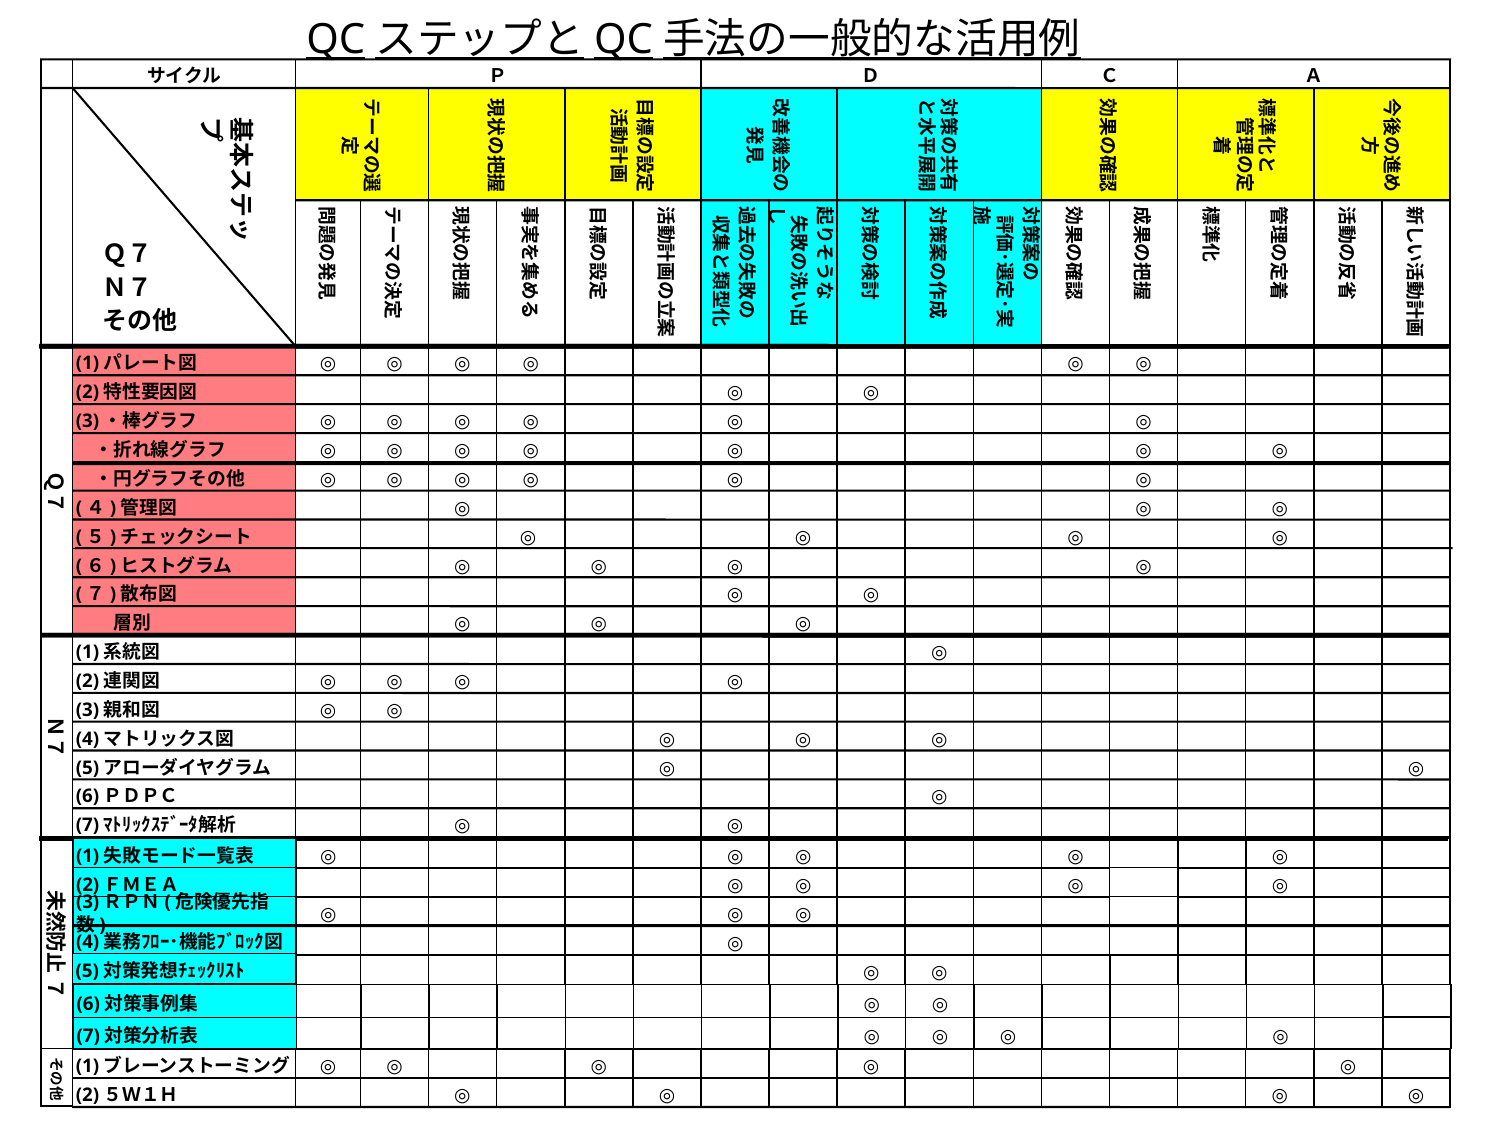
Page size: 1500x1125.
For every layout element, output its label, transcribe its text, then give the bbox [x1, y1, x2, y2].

text_box [297, 985, 362, 1017]
text_box [361, 868, 429, 896]
text_box [430, 1017, 498, 1049]
text_box [1314, 347, 1382, 375]
text_box [565, 520, 633, 548]
text_box [1178, 376, 1246, 404]
text_box [905, 665, 974, 692]
text_box [497, 607, 565, 635]
text_box [565, 578, 633, 606]
text_box [905, 549, 974, 577]
text_box [361, 838, 429, 868]
text_box [41, 60, 72, 87]
text_box 成果の把握 [1110, 201, 1178, 346]
text_box [974, 1049, 1042, 1079]
text_box ◎ [429, 809, 497, 838]
text_box (1)系統図 [72, 636, 296, 664]
text_box ◎ [1110, 491, 1178, 519]
text_box ◎ [497, 465, 565, 490]
text_box [565, 722, 633, 750]
text_box [1111, 985, 1179, 1017]
text_box [974, 868, 1042, 896]
text_box [1382, 607, 1450, 635]
text_box [1382, 1049, 1450, 1079]
text_box [1110, 838, 1178, 868]
text_box [1042, 549, 1110, 577]
text_box ◎ [701, 376, 769, 404]
text_box ◎ [497, 405, 565, 433]
text_box [361, 751, 429, 779]
text_box ◎ [296, 896, 361, 925]
text_box [565, 751, 633, 779]
text_box [974, 434, 1042, 462]
text_box [429, 520, 497, 548]
text_box [770, 955, 838, 985]
text_box [974, 693, 1042, 721]
text_box [497, 896, 565, 926]
text_box [974, 927, 1042, 955]
text_box ◎ [905, 780, 974, 808]
text_box [565, 927, 634, 955]
text_box [905, 347, 974, 375]
text_box [974, 722, 1042, 750]
text_box [1314, 927, 1383, 955]
text_box [1382, 491, 1450, 519]
text_box [361, 926, 429, 955]
text_box [497, 549, 565, 577]
text_box 標準化と 管理の定着 [1178, 89, 1314, 200]
text_box 活動計画の立案 [633, 201, 701, 346]
text_box Ｄ [701, 60, 1042, 88]
text_box ◎ [1246, 520, 1314, 548]
text_box [429, 896, 497, 926]
text_box [837, 665, 905, 692]
text_box [361, 607, 429, 635]
text_box [701, 347, 769, 375]
text_box [634, 1017, 702, 1049]
text_box [296, 636, 361, 664]
text_box [837, 491, 905, 519]
text_box [498, 1017, 566, 1049]
text_box [974, 838, 1042, 868]
text_box [429, 693, 497, 721]
text_box [634, 985, 702, 1017]
text_box 効果の確認 [1042, 89, 1178, 200]
text_box [1314, 838, 1383, 868]
text_box [1178, 1079, 1246, 1107]
text_box [497, 665, 565, 692]
text_box [1246, 607, 1314, 635]
text_box (６)ヒストグラム [72, 549, 296, 577]
text_box [296, 607, 361, 635]
text_box ◎ [701, 868, 770, 896]
text_box [1178, 722, 1246, 750]
text_box (1)ブレーンストーミング [73, 1049, 296, 1079]
text_box [362, 985, 430, 1017]
text_box [497, 722, 565, 750]
text_box ◎ [1042, 838, 1110, 868]
text_box [1110, 1079, 1178, 1107]
text_box (７)散布図 [72, 578, 296, 606]
text_box [974, 491, 1042, 519]
text_box [1314, 376, 1382, 404]
text_box [701, 491, 769, 519]
text_box ◎ [429, 491, 497, 519]
text_box [905, 578, 974, 606]
text_box [769, 693, 837, 721]
text_box [769, 665, 837, 692]
text_box [296, 809, 361, 838]
text_box ◎ [769, 520, 837, 548]
text_box [497, 376, 565, 404]
text_box ◎ [837, 578, 905, 606]
text_box [633, 1049, 701, 1079]
text_box ◎ [361, 465, 429, 490]
text_box [565, 693, 633, 721]
text_box [497, 491, 565, 519]
text_box [1383, 838, 1451, 868]
text_box [1314, 491, 1382, 519]
text_box [565, 405, 633, 433]
text_box (3)・棒グラフ [72, 405, 296, 433]
text_box [975, 985, 1043, 1017]
text_box [1110, 607, 1178, 635]
text_box [974, 465, 1042, 490]
text_box [497, 868, 565, 896]
text_box ◎ [361, 693, 429, 721]
text_box [498, 985, 566, 1017]
text_box ◎ [361, 405, 429, 433]
text_box 対策案の 評価･選定･実施 [974, 201, 1042, 346]
text_box [905, 1049, 974, 1079]
text_box [297, 1017, 362, 1049]
text_box [72, 88, 296, 346]
text_box [296, 722, 361, 750]
text_box ◎ [701, 549, 769, 577]
text_box [905, 434, 974, 462]
text_box [634, 896, 701, 926]
text_box [497, 955, 565, 985]
text_box [1178, 607, 1246, 635]
text_box [1178, 347, 1246, 375]
text_box [905, 376, 974, 404]
text_box [1042, 896, 1110, 926]
text_box ◎ [429, 607, 497, 635]
text_box ◎ [429, 665, 497, 692]
text_box [565, 868, 634, 896]
text_box ◎ [1246, 491, 1314, 519]
text_box [295, 955, 361, 985]
text_box ◎ [296, 665, 361, 692]
text_box ◎ [1246, 434, 1314, 462]
text_box [361, 955, 429, 985]
text_box [565, 347, 633, 375]
text_box [701, 751, 769, 779]
text_box [1314, 405, 1382, 433]
text_box [296, 868, 361, 896]
text_box [634, 868, 701, 896]
text_box [905, 693, 974, 721]
text_box ◎ [770, 896, 838, 926]
text_box [1383, 926, 1451, 955]
text_box (2)特性要因図 [72, 376, 296, 404]
text_box [1246, 809, 1314, 838]
text_box ◎ [701, 665, 769, 692]
text_box ◎ [361, 347, 429, 375]
text_box [1246, 578, 1314, 606]
text_box (5)対策発想ﾁｪｯｸﾘｽﾄ [73, 953, 296, 984]
text_box [837, 607, 905, 635]
text_box [905, 607, 974, 635]
text_box (2)連関図 [72, 665, 296, 692]
text_box [633, 549, 701, 577]
text_box Ｃ [1042, 60, 1178, 88]
text_box [1110, 376, 1178, 404]
text_box ◎ [770, 838, 838, 868]
text_box ◎ [296, 1049, 361, 1079]
text_box [1178, 955, 1246, 985]
text_box [1042, 665, 1110, 692]
text_box ◎ [906, 985, 975, 1017]
text_box [361, 722, 429, 750]
text_box [633, 347, 701, 375]
text_box [429, 376, 497, 404]
text_box [1042, 607, 1110, 635]
text_box [1178, 520, 1246, 548]
text_box [1382, 434, 1450, 462]
text_box [1314, 578, 1382, 606]
text_box [633, 491, 701, 519]
text_box [1110, 636, 1178, 664]
text_box ・円グラフその他 [72, 465, 296, 490]
text_box (1)失敗モード一覧表 [73, 838, 296, 868]
text_box (４)管理図 [72, 491, 296, 519]
text_box 対策の検討 [836, 201, 905, 346]
text_box [974, 665, 1042, 692]
text_box [497, 809, 565, 838]
text_box [1042, 578, 1110, 606]
text_box [633, 405, 701, 433]
text_box [838, 868, 906, 896]
text_box [497, 927, 565, 955]
text_box [905, 809, 974, 838]
text_box [361, 1079, 429, 1107]
text_box 対策の共有と水平展開 [837, 89, 1042, 200]
text_box [1246, 549, 1314, 577]
text_box [361, 636, 429, 664]
text_box [430, 985, 498, 1017]
text_box [837, 465, 905, 490]
text_box [429, 636, 497, 664]
text_box Ｎ７ [41, 636, 72, 837]
text_box [769, 549, 837, 577]
text_box [565, 665, 633, 692]
text_box [769, 465, 837, 490]
text_box ◎ [1247, 1017, 1315, 1049]
text_box ◎ [701, 434, 769, 462]
text_box [296, 376, 361, 404]
text_box [429, 926, 497, 955]
text_box [701, 607, 769, 635]
text_box [1314, 1079, 1382, 1107]
text_box ◎ [701, 896, 770, 926]
text_box ◎ [1110, 434, 1178, 462]
text_box [1246, 722, 1314, 750]
text_box [633, 693, 701, 721]
text_box [837, 809, 905, 838]
text_box [296, 578, 361, 606]
text_box 現状の把握 [429, 89, 565, 200]
text_box [769, 434, 837, 462]
text_box [974, 896, 1042, 926]
text_box [1246, 751, 1314, 779]
text_box [905, 751, 974, 779]
text_box [1246, 665, 1314, 693]
text_box [837, 520, 905, 548]
text_box [429, 868, 497, 896]
text_box [1110, 896, 1178, 926]
text_box [1382, 780, 1450, 808]
text_box (7)対策分析表 [73, 1017, 297, 1049]
text_box [837, 434, 905, 462]
text_box [838, 896, 906, 926]
text_box [1179, 1017, 1247, 1049]
text_box [701, 780, 769, 808]
text_box [565, 636, 633, 664]
text_box (5)アローダイヤグラム [72, 751, 296, 779]
text_box [429, 955, 497, 985]
text_box [1042, 405, 1110, 433]
text_box ◎ [361, 1049, 429, 1079]
text_box [1110, 1049, 1178, 1079]
text_box [974, 520, 1042, 548]
text_box Ａ [1178, 60, 1450, 88]
text_box QCステップとQC手法の一般的な活用例 [32, 4, 1355, 69]
text_box [974, 549, 1042, 577]
text_box [905, 1079, 974, 1107]
text_box Ｑ７ [41, 347, 72, 635]
text_box [1247, 985, 1315, 1017]
text_box [497, 751, 565, 779]
text_box (3)親和図 [72, 693, 296, 721]
text_box [837, 549, 905, 577]
text_box ◎ [565, 549, 633, 577]
text_box [429, 578, 497, 606]
text_box [1314, 549, 1382, 577]
text_box [1314, 868, 1383, 896]
text_box [769, 376, 837, 404]
text_box ◎ [429, 549, 497, 577]
text_box [1382, 376, 1450, 404]
text_box [769, 751, 837, 779]
text_box ◎ [633, 1079, 701, 1107]
text_box ◎ [769, 722, 837, 750]
text_box 活動の反省 [1314, 201, 1382, 346]
text_box ◎ [701, 578, 769, 606]
text_box [429, 722, 497, 750]
text_box [565, 434, 633, 462]
text_box [296, 491, 361, 519]
text_box [497, 838, 565, 868]
text_box [1178, 927, 1246, 955]
text_box [1314, 809, 1382, 838]
text_box [837, 751, 905, 779]
text_box [565, 780, 633, 808]
text_box [1042, 491, 1110, 519]
text_box [1383, 955, 1451, 985]
text_box [634, 838, 701, 868]
text_box [1110, 780, 1178, 808]
text_box [633, 809, 701, 838]
text_box 過去の失敗の 収集と類型化 [701, 201, 769, 346]
text_box [1042, 751, 1110, 779]
text_box ◎ [1382, 1079, 1450, 1107]
text_box [1110, 722, 1178, 750]
text_box ◎ [701, 927, 770, 955]
text_box [1382, 405, 1450, 433]
text_box [1178, 665, 1246, 693]
text_box [974, 376, 1042, 404]
text_box [633, 520, 701, 548]
text_box [837, 636, 905, 664]
text_box ◎ [838, 985, 906, 1017]
text_box [1110, 578, 1178, 606]
text_box [1314, 896, 1383, 926]
text_box 新しい活動計画 [1382, 201, 1450, 346]
text_box [565, 838, 634, 868]
text_box ◎ [296, 434, 361, 462]
text_box ◎ [296, 347, 361, 375]
text_box テーマの決定 [361, 201, 429, 346]
text_box 対策案の作成 [905, 201, 974, 346]
text_box [1383, 1017, 1451, 1049]
text_box [497, 578, 565, 606]
text_box [634, 955, 701, 985]
text_box 今後の進め方 [1314, 89, 1450, 200]
text_box [1314, 722, 1382, 750]
text_box [633, 434, 701, 462]
text_box [974, 809, 1042, 838]
text_box ◎ [429, 347, 497, 375]
text_box [1382, 520, 1450, 548]
text_box [769, 636, 837, 664]
text_box [974, 955, 1042, 985]
text_box 目標の設定 活動計画 [565, 89, 701, 200]
text_box [361, 491, 429, 519]
text_box ◎ [1042, 868, 1110, 896]
text_box 現状の把握 [429, 201, 497, 346]
text_box [1178, 838, 1246, 868]
text_box [566, 985, 634, 1017]
text_box ◎ [429, 405, 497, 433]
text_box ◎ [975, 1017, 1043, 1049]
text_box [974, 405, 1042, 433]
text_box ◎ [633, 722, 701, 750]
text_box [1314, 636, 1382, 664]
text_box [1042, 1049, 1110, 1079]
text_box [769, 405, 837, 433]
text_box [1110, 809, 1178, 838]
text_box ◎ [296, 465, 361, 490]
text_box [429, 751, 497, 779]
text_box (3)ＲＰＮ(危険優先指数) [73, 896, 296, 925]
text_box [837, 722, 905, 750]
text_box [361, 896, 429, 925]
text_box (6)ＰＤＰＣ [72, 780, 296, 808]
text_box [1110, 927, 1178, 955]
text_box [1246, 694, 1314, 721]
text_box [1382, 578, 1450, 606]
text_box [905, 520, 974, 548]
text_box ◎ [770, 868, 838, 896]
text_box [1246, 780, 1314, 808]
text_box ◎ [1246, 838, 1314, 868]
text_box [497, 1049, 565, 1079]
text_box [362, 1017, 430, 1049]
text_box [1314, 694, 1382, 721]
text_box [974, 578, 1042, 606]
text_box [633, 578, 701, 606]
text_box (2)ＦＭＥＡ [73, 868, 296, 896]
text_box [701, 1079, 769, 1107]
text_box [1042, 636, 1110, 664]
text_box (2)５Ｗ１Ｈ [73, 1079, 296, 1106]
text_box [1246, 927, 1314, 955]
text_box [296, 549, 361, 577]
text_box [1178, 491, 1246, 519]
text_box [1382, 809, 1450, 838]
text_box [1110, 520, 1178, 548]
text_box [1178, 809, 1246, 838]
text_box [1246, 405, 1314, 433]
text_box [769, 1049, 837, 1079]
text_box [565, 491, 633, 519]
text_box ◎ [1110, 405, 1178, 433]
text_box ◎ [701, 838, 770, 868]
text_box [633, 465, 701, 490]
text_box [497, 693, 565, 721]
text_box ◎ [1314, 1049, 1382, 1079]
text_box [565, 1079, 633, 1107]
text_box [1178, 636, 1246, 664]
text_box Ｑ７ Ｎ７ その他 [87, 229, 219, 342]
text_box ◎ [296, 693, 361, 721]
text_box (4)マトリックス図 [72, 722, 296, 750]
text_box [633, 607, 701, 635]
text_box [1382, 636, 1450, 664]
text_box [1383, 896, 1451, 926]
text_box [1246, 955, 1314, 985]
text_box [770, 1017, 838, 1049]
text_box [1110, 955, 1178, 985]
text_box 基本ステップ [204, 103, 265, 276]
text_box [1043, 1017, 1111, 1049]
text_box 事実を集める [497, 201, 565, 346]
text_box ◎ [429, 1079, 497, 1107]
text_box [634, 927, 701, 955]
text_box ◎ [296, 405, 361, 433]
text_box [1246, 1049, 1314, 1079]
text_box [974, 636, 1042, 664]
text_box [565, 896, 634, 926]
text_box [769, 491, 837, 519]
text_box [1178, 1049, 1246, 1079]
text_box サイクル [72, 60, 296, 88]
text_box Ｐ [296, 60, 701, 88]
text_box [296, 1079, 361, 1107]
text_box [296, 520, 361, 548]
text_box [1178, 465, 1246, 490]
text_box [770, 985, 838, 1017]
text_box ◎ [1042, 520, 1110, 548]
text_box [1314, 434, 1382, 462]
text_box [361, 376, 429, 404]
text_box [906, 927, 974, 955]
text_box [1042, 1079, 1110, 1107]
text_box ◎ [361, 665, 429, 692]
text_box [565, 955, 634, 985]
text_box [361, 578, 429, 606]
text_box [1314, 780, 1382, 808]
text_box [1110, 693, 1178, 721]
text_box (4)業務ﾌﾛｰ･機能ﾌﾞﾛｯｸ図 [73, 926, 296, 953]
text_box [1246, 465, 1314, 490]
text_box [769, 780, 837, 808]
text_box [701, 636, 769, 664]
text_box [1042, 376, 1110, 404]
text_box [1246, 896, 1314, 926]
text_box [974, 347, 1042, 375]
text_box ◎ [837, 376, 905, 404]
text_box [361, 780, 429, 808]
text_box ◎ [565, 607, 633, 635]
text_box [633, 780, 701, 808]
text_box [770, 927, 838, 955]
text_box [906, 868, 974, 896]
text_box [429, 780, 497, 808]
text_box [296, 780, 361, 808]
text_box [1178, 549, 1246, 577]
text_box ◎ [905, 636, 974, 664]
text_box [1314, 607, 1382, 635]
text_box [633, 376, 701, 404]
text_box [1043, 985, 1111, 1017]
text_box [1314, 751, 1382, 779]
text_box [701, 520, 769, 548]
text_box [769, 809, 837, 838]
text_box [1177, 868, 1246, 896]
text_box [905, 465, 974, 490]
text_box ◎ [565, 1049, 633, 1079]
text_box [769, 1079, 837, 1107]
text_box [1382, 722, 1450, 750]
text_box [1042, 809, 1110, 838]
text_box [361, 809, 429, 838]
text_box [769, 347, 837, 375]
text_box [838, 838, 906, 868]
text_box [1042, 693, 1110, 721]
text_box [1178, 694, 1246, 721]
text_box [1110, 751, 1178, 779]
text_box [1178, 578, 1246, 606]
text_box [296, 926, 361, 955]
text_box [1178, 751, 1246, 779]
text_box [837, 405, 905, 433]
text_box (５)チェックシート [72, 520, 296, 549]
text_box [1179, 985, 1247, 1017]
text_box [905, 405, 974, 433]
text_box その他 [41, 1049, 73, 1106]
text_box [497, 636, 565, 664]
text_box [1382, 465, 1450, 490]
text_box [633, 665, 701, 692]
text_box ◎ [837, 1049, 905, 1079]
text_box ◎ [701, 405, 769, 433]
text_box [974, 751, 1042, 779]
text_box [361, 520, 429, 548]
text_box [1314, 520, 1382, 548]
text_box 問題の発見 [295, 201, 361, 346]
text_box [565, 809, 633, 838]
text_box ◎ [701, 465, 769, 490]
text_box [1314, 465, 1382, 490]
text_box [702, 1017, 770, 1049]
text_box (6)対策事例集 [73, 984, 297, 1017]
text_box [837, 693, 905, 721]
text_box [1383, 868, 1451, 896]
text_box 管理の定着 [1246, 201, 1314, 346]
text_box [1314, 665, 1382, 693]
text_box [497, 780, 565, 808]
text_box [974, 780, 1042, 808]
text_box [1382, 346, 1450, 375]
text_box ◎ [429, 465, 497, 490]
text_box ◎ [497, 434, 565, 462]
text_box ◎ [1382, 751, 1450, 779]
text_box [702, 985, 770, 1017]
text_box ◎ [906, 1017, 975, 1049]
text_box ・折れ線グラフ [72, 434, 296, 462]
text_box [1042, 955, 1110, 985]
text_box ◎ [905, 722, 974, 750]
text_box ◎ [633, 751, 701, 779]
text_box [361, 549, 429, 577]
text_box ◎ [361, 434, 429, 462]
text_box (1)パレート図 [72, 347, 296, 375]
text_box [838, 927, 906, 955]
text_box [1042, 927, 1110, 955]
text_box [701, 722, 769, 750]
text_box [1382, 694, 1450, 721]
text_box [1246, 636, 1314, 664]
text_box [837, 1079, 905, 1107]
text_box ◎ [1110, 347, 1178, 375]
text_box (7)ﾏﾄﾘｯｸｽﾃﾞｰﾀ解析 [72, 809, 296, 838]
text_box [1178, 434, 1246, 462]
text_box [497, 1079, 565, 1107]
text_box [565, 376, 633, 404]
text_box [1314, 955, 1383, 985]
text_box [41, 88, 72, 346]
text_box [296, 751, 361, 779]
text_box [1178, 780, 1246, 808]
text_box [1315, 1017, 1383, 1049]
text_box ◎ [838, 1017, 906, 1049]
text_box ◎ [1110, 549, 1178, 577]
text_box 起りそうな 失敗の洗い出し [769, 201, 836, 346]
text_box [837, 347, 905, 375]
text_box [1042, 722, 1110, 750]
text_box ◎ [1042, 347, 1110, 375]
text_box ◎ [769, 607, 837, 635]
text_box [429, 1049, 497, 1079]
text_box [906, 838, 974, 868]
text_box [1315, 985, 1383, 1017]
text_box [906, 896, 974, 926]
text_box ◎ [296, 838, 361, 868]
text_box [566, 1017, 634, 1049]
text_box [565, 465, 633, 490]
text_box [1042, 465, 1110, 490]
text_box ◎ [1110, 465, 1178, 490]
text_box [1178, 405, 1246, 433]
text_box 目標の設定 [565, 201, 633, 346]
text_box ◎ [906, 955, 974, 985]
text_box 改善機会の 発見 [701, 89, 837, 200]
text_box ◎ [1246, 1079, 1314, 1107]
text_box テーマの選定 [296, 89, 429, 200]
text_box 標準化 [1178, 201, 1246, 346]
text_box [701, 693, 769, 721]
text_box [974, 607, 1042, 635]
text_box [1383, 985, 1451, 1017]
text_box ◎ [429, 434, 497, 462]
text_box [1246, 376, 1314, 404]
text_box [1382, 549, 1450, 577]
text_box [1382, 665, 1450, 693]
text_box [701, 1049, 769, 1079]
text_box 効果の確認 [1042, 201, 1110, 346]
text_box [1178, 896, 1246, 926]
text_box [633, 636, 701, 664]
text_box [701, 955, 770, 985]
text_box [1042, 780, 1110, 808]
text_box ◎ [1246, 868, 1314, 896]
text_box [429, 838, 497, 868]
text_box ◎ [497, 347, 565, 375]
text_box [837, 780, 905, 808]
text_box [974, 1079, 1042, 1107]
text_box 層別 [72, 607, 296, 635]
text_box [1111, 1017, 1179, 1049]
text_box [1110, 665, 1178, 693]
text_box [905, 491, 974, 519]
text_box [769, 578, 837, 606]
text_box 未然防止 ７ [41, 837, 73, 1049]
text_box [1042, 434, 1110, 462]
text_box ◎ [838, 955, 906, 985]
text_box [1246, 347, 1314, 375]
text_box ◎ [497, 520, 565, 548]
text_box ◎ [701, 809, 769, 838]
